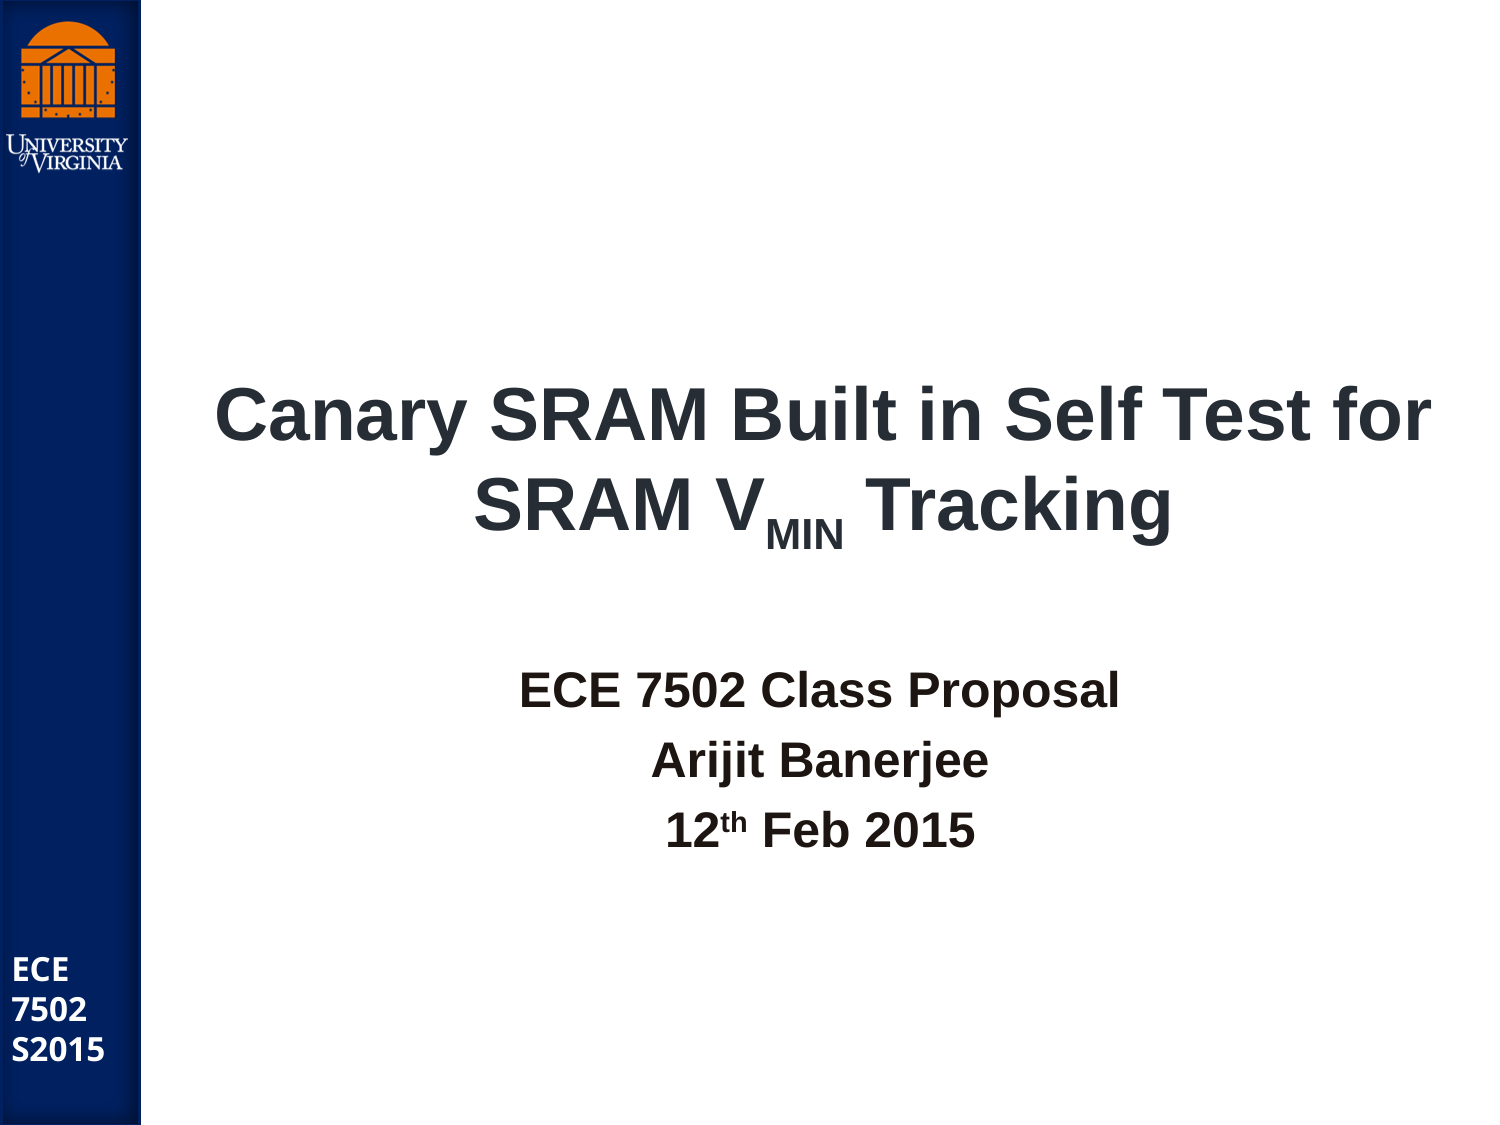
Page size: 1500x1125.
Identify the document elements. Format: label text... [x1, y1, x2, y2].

subtitle ECE 7502 Class Proposal Arijit Banerjee 12th Feb 2015 [140, 650, 1500, 1050]
title Canary SRAM Built in Self Test for SRAM VMIN Tracking [147, 284, 1500, 566]
picture [0, 0, 141, 1125]
